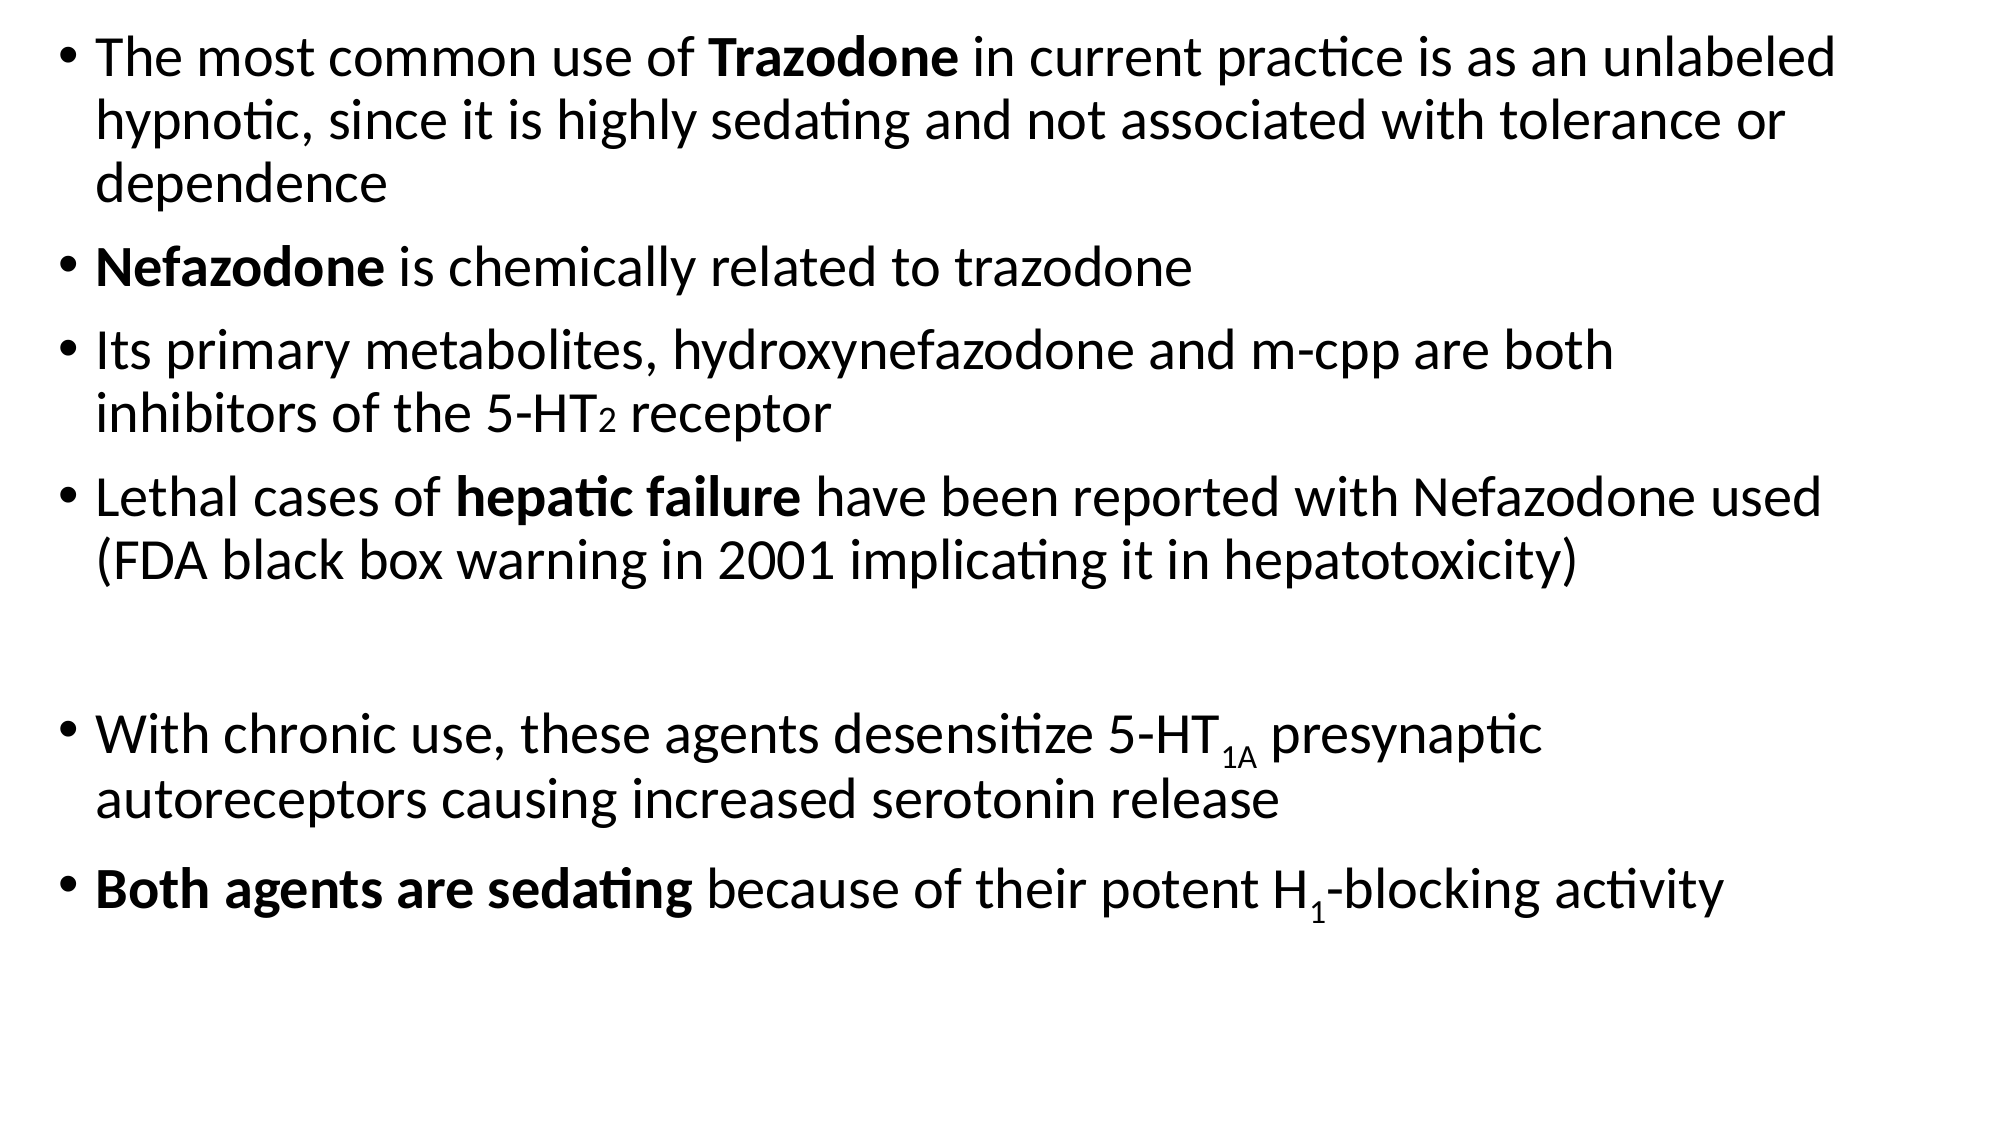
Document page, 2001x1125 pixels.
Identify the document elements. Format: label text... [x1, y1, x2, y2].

list The most common use of Trazodone in current practice is as an unlabeled hypnotic, since it is highly sedating and not associated with tolerance or dependence Nefazodone is chemically related to trazodone Its primary metabolites, hydroxynefazodone and m-cpp are both inhibitors of the 5-HT2 receptor Lethal cases of hepatic failure have been reported with Nefazodone used (FDA black box warning in 2001 implicating it in hepatotoxicity) With chronic use, these agents desensitize 5-HT1A presynaptic autoreceptors causing increased serotonin release Both agents are sedating because of their potent H1-blocking activity [43, 19, 1863, 1014]
